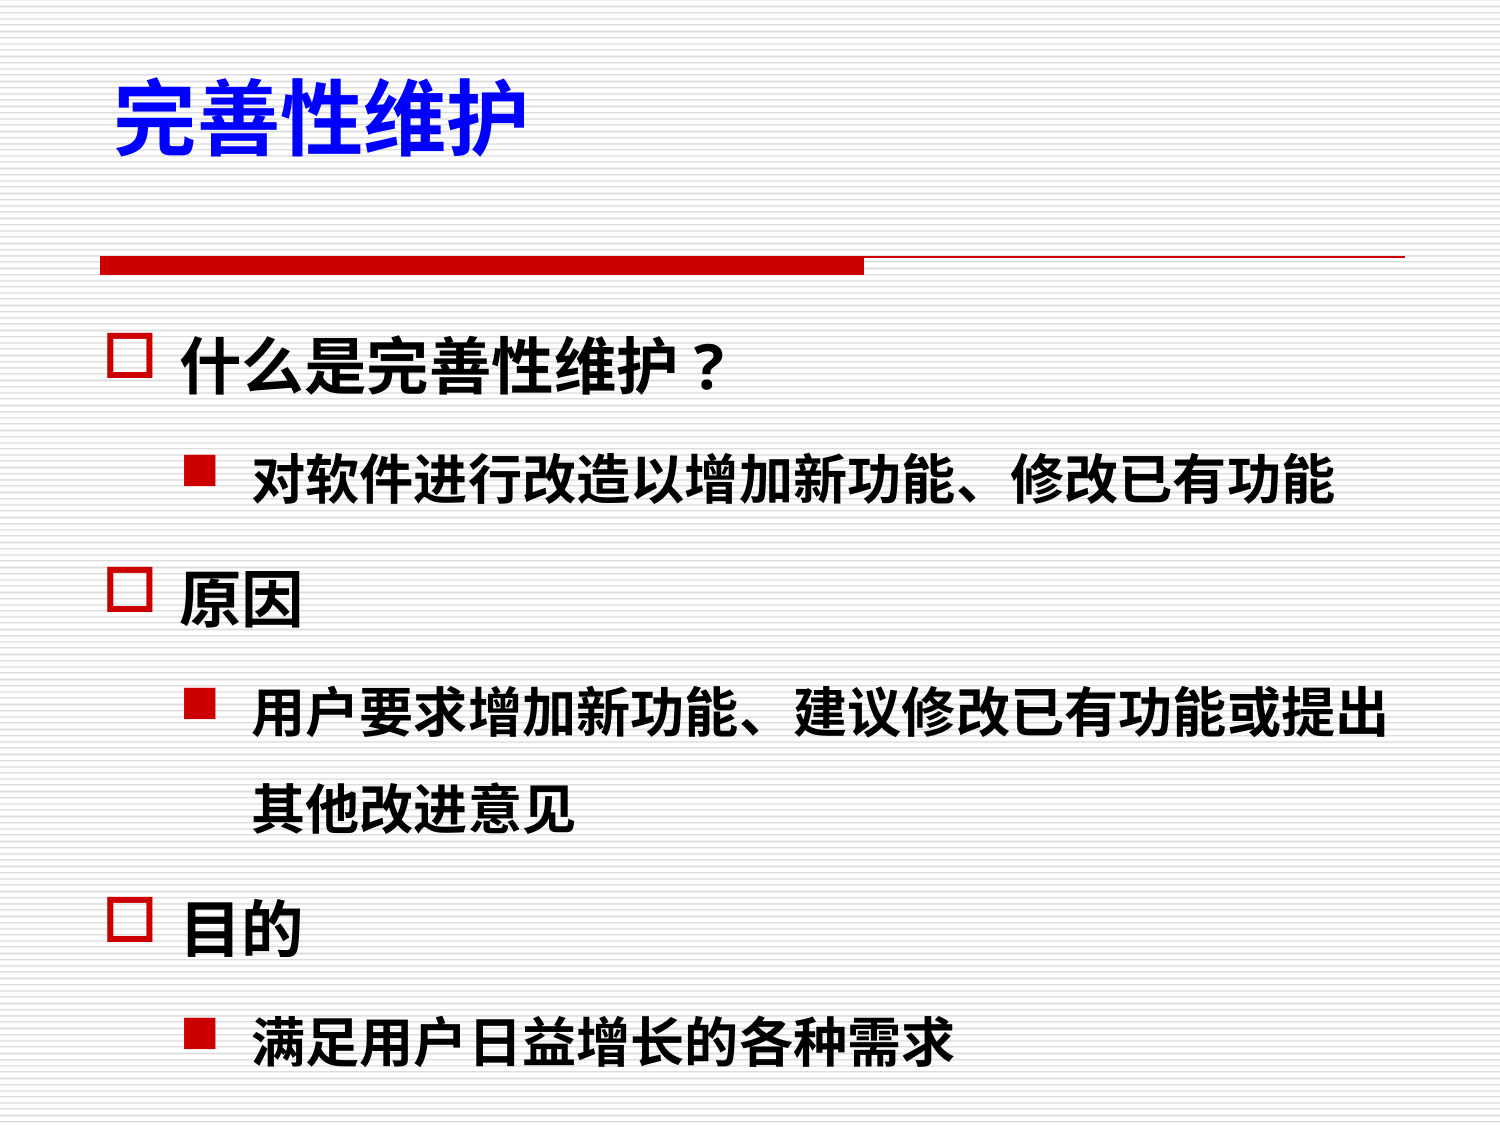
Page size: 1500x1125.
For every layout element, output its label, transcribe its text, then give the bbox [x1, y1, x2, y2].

text_box 完善性维护 [99, 60, 1275, 173]
text_box 什么是完善性维护? 对软件进行改造以增加新功能、修改已有功能 原因 用户要求增加新功能、建议修改已有功能或提出其他改进意见 目的 满足用户日益增长的各种需求 [87, 281, 1430, 1051]
picture [0, 0, 1500, 1125]
